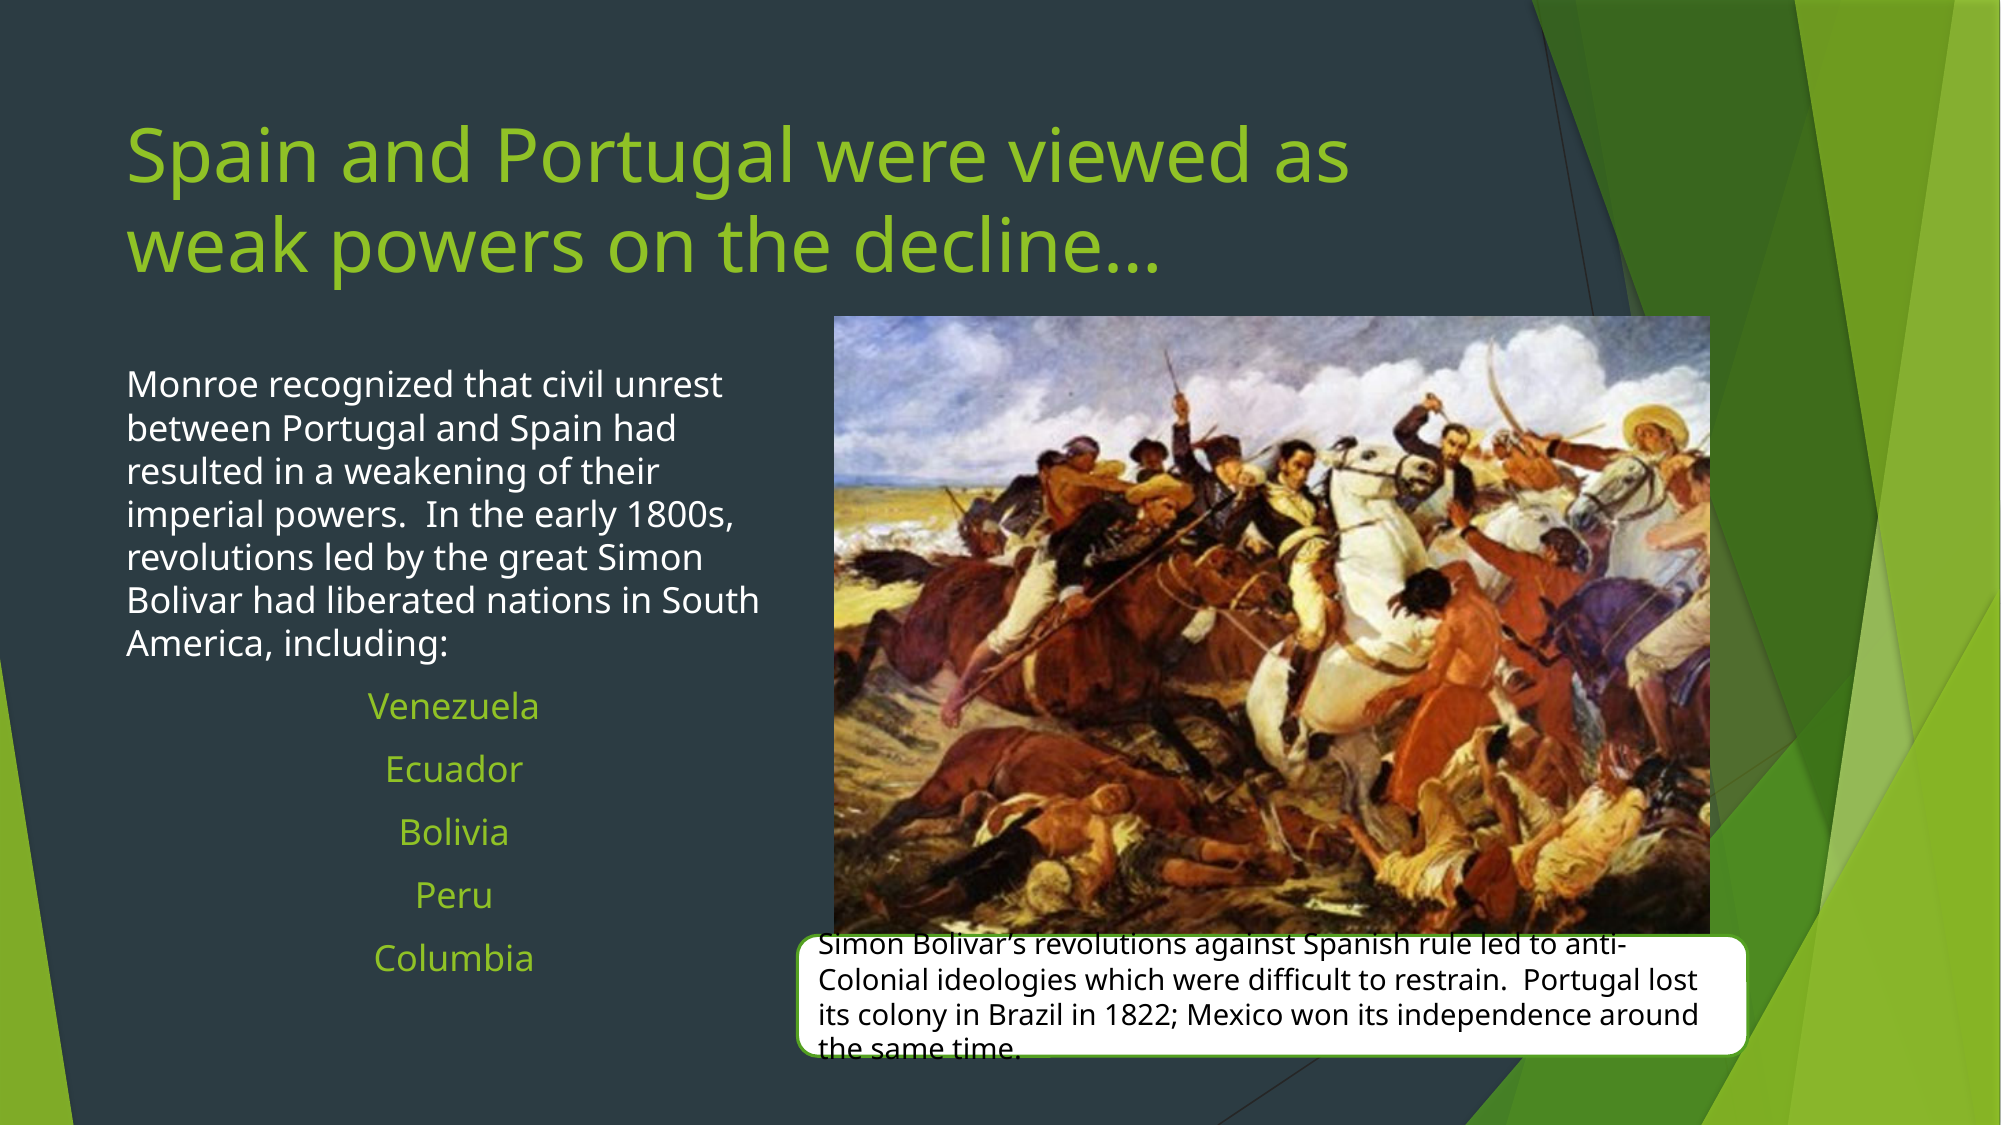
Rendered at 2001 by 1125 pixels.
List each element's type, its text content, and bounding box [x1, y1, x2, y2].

title Spain and Portugal were viewed as weak powers on the decline… [111, 99, 1522, 317]
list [834, 316, 1711, 974]
text_box Simon Bolivar’s revolutions against Spanish rule led to anti-Colonial ideologies which were difficult to restrain. Portugal lost its colony in Brazil in 1822; Mexico won its independence around the same time. [795, 933, 1750, 1058]
list Monroe recognized that civil unrest between Portugal and Spain had resulted in a weakening of their imperial powers. In the early 1800s, revolutions led by the great Simon Bolivar had liberated nations in South America, including: Venezuela Ecuador Bolivia Peru Columbia [111, 354, 798, 992]
